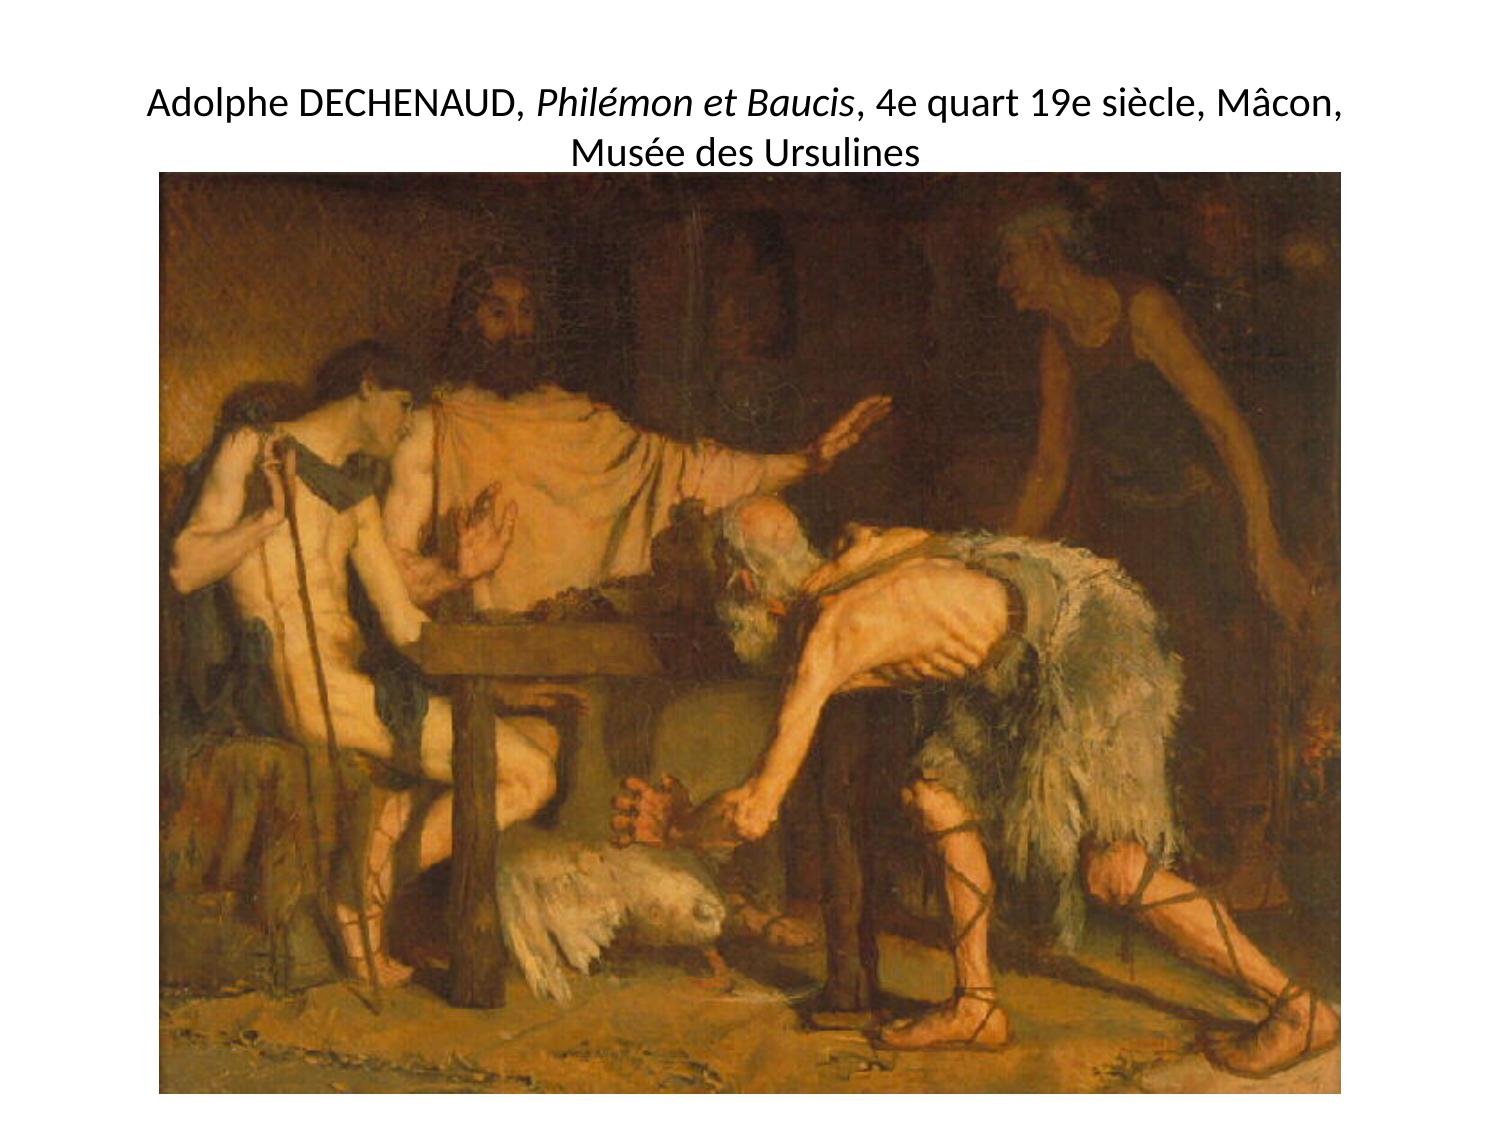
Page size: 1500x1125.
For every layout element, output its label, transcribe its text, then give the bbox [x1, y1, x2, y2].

picture [159, 172, 1341, 1095]
title Adolphe DECHENAUD, Philémon et Baucis, 4e quart 19e siècle, Mâcon, Musée des Ursulines [75, 30, 1425, 219]
